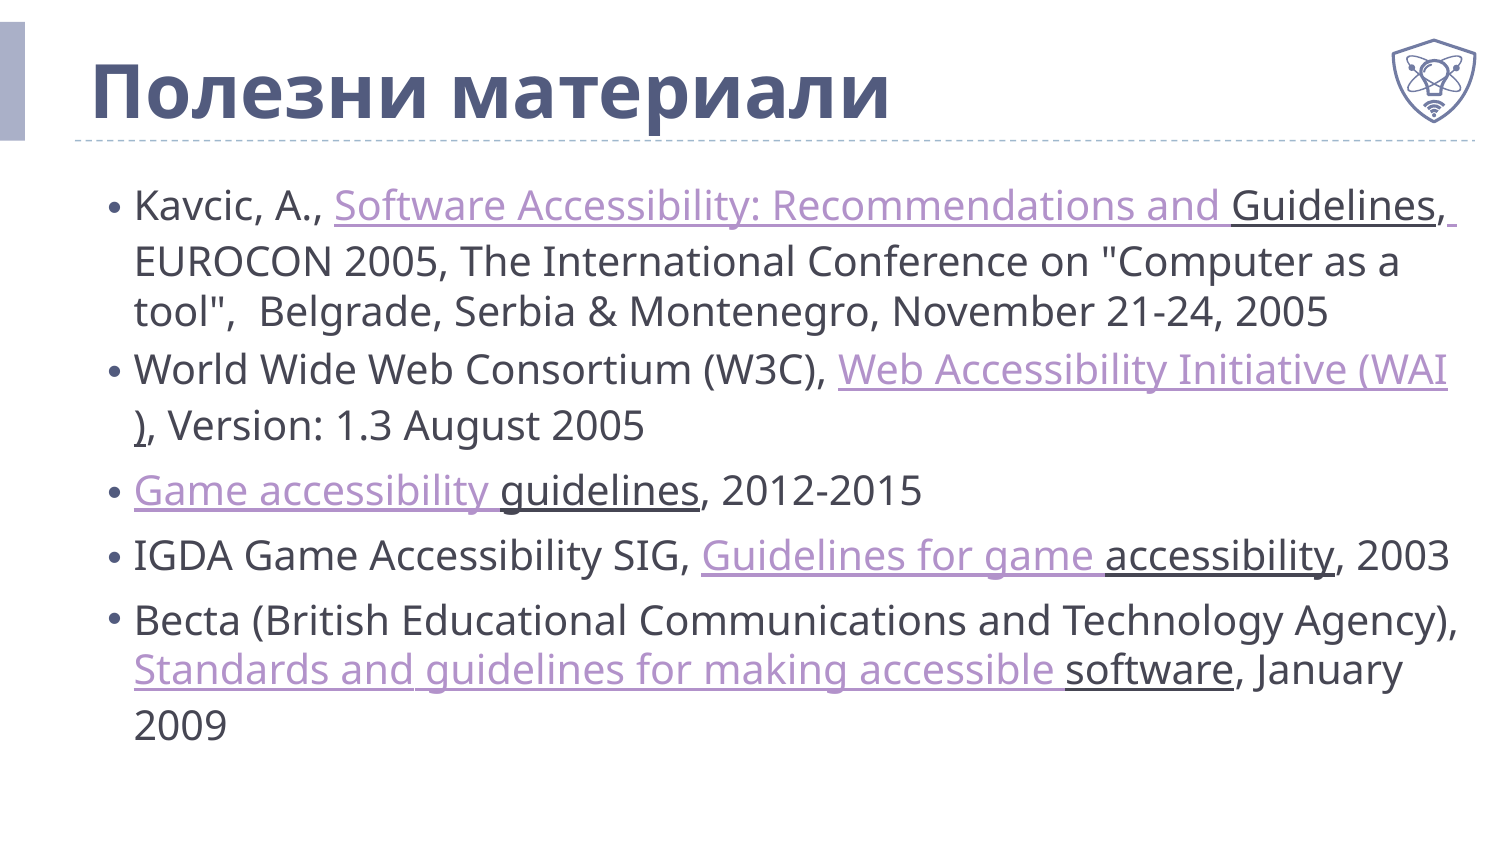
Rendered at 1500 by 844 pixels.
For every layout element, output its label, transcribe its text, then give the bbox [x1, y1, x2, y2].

list Kavcic, A., Software Accessibility: Recommendations and Guidelines, EUROCON 2005, The International Conference on "Computer as a tool", Belgrade, Serbia & Montenegro, November 21-24, 2005 World Wide Web Consortium (W3C), Web Accessibility Initiative (WAI), Version: 1.3 August 2005 Game accessibility guidelines, 2012-2015 IGDA Game Accessibility SIG, Guidelines for game accessibility, 2003 Becta (British Educational Communications and Technology Agency), Standards and guidelines for making accessible software, January 2009 [75, 171, 1475, 835]
title Полезни материали [75, 18, 1475, 141]
